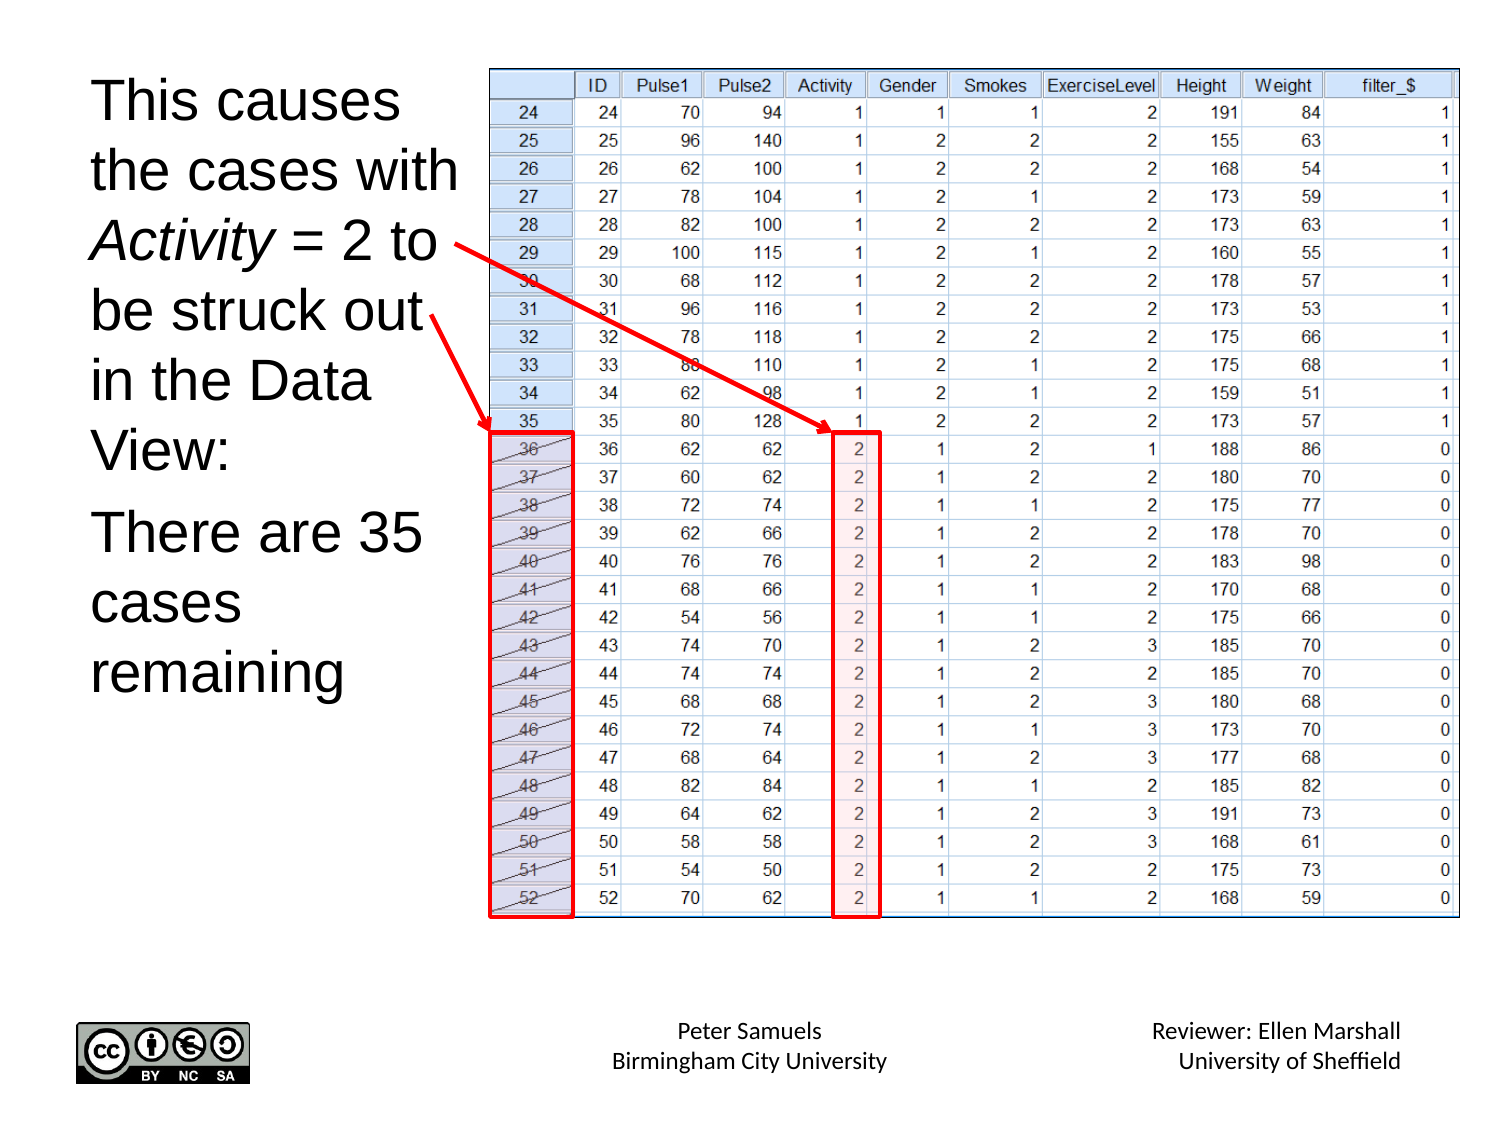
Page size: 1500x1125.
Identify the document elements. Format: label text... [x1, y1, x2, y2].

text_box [454, 243, 833, 433]
picture [489, 68, 1459, 918]
list This causes the cases with Activity = 2 to be struck out in the Data View: There are 35 cases remaining [75, 54, 491, 728]
text_box Reviewer: Ellen Marshall University of Sheffield [1038, 1007, 1417, 1083]
picture [76, 1022, 251, 1084]
text_box Peter Samuels Birmingham City University [549, 1007, 951, 1083]
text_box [430, 314, 449, 433]
